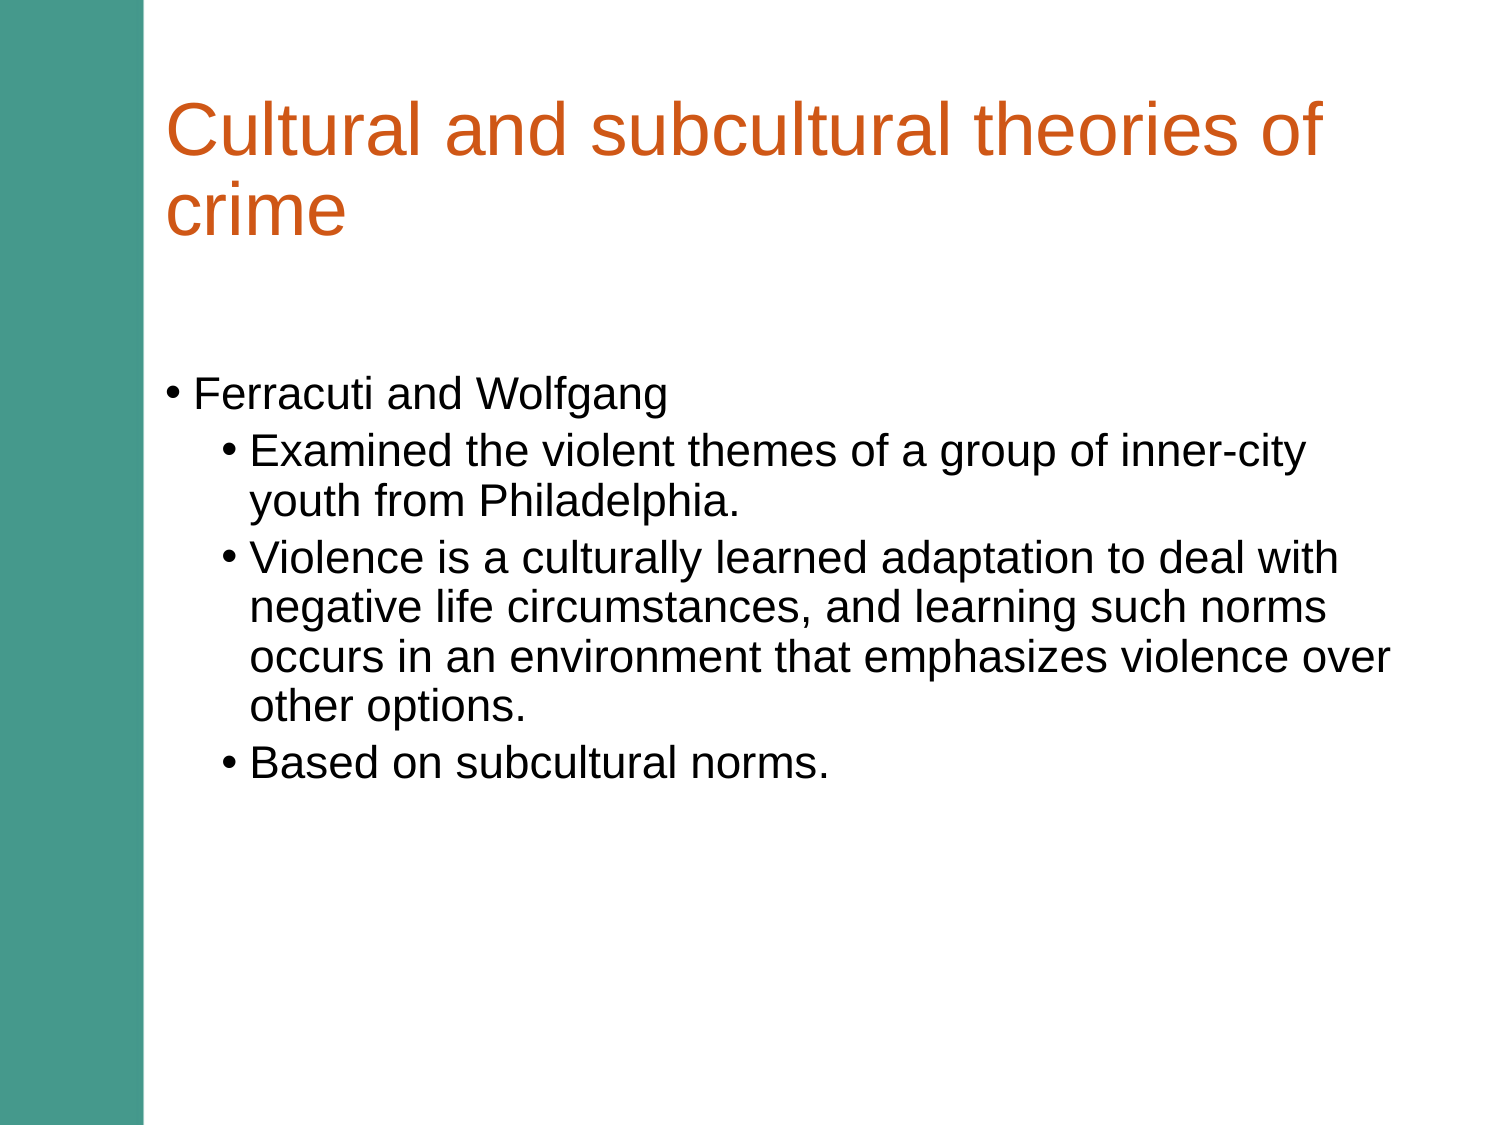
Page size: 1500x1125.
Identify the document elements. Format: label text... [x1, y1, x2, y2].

picture [0, 0, 1500, 1125]
title Cultural and subcultural theories of crime [150, 62, 1444, 280]
list Ferracuti and Wolfgang Examined the violent themes of a group of inner-city youth from Philadelphia. Violence is a culturally learned adaptation to deal with negative life circumstances, and learning such norms occurs in an environment that emphasizes violence over other options. Based on subcultural norms. [150, 362, 1444, 838]
